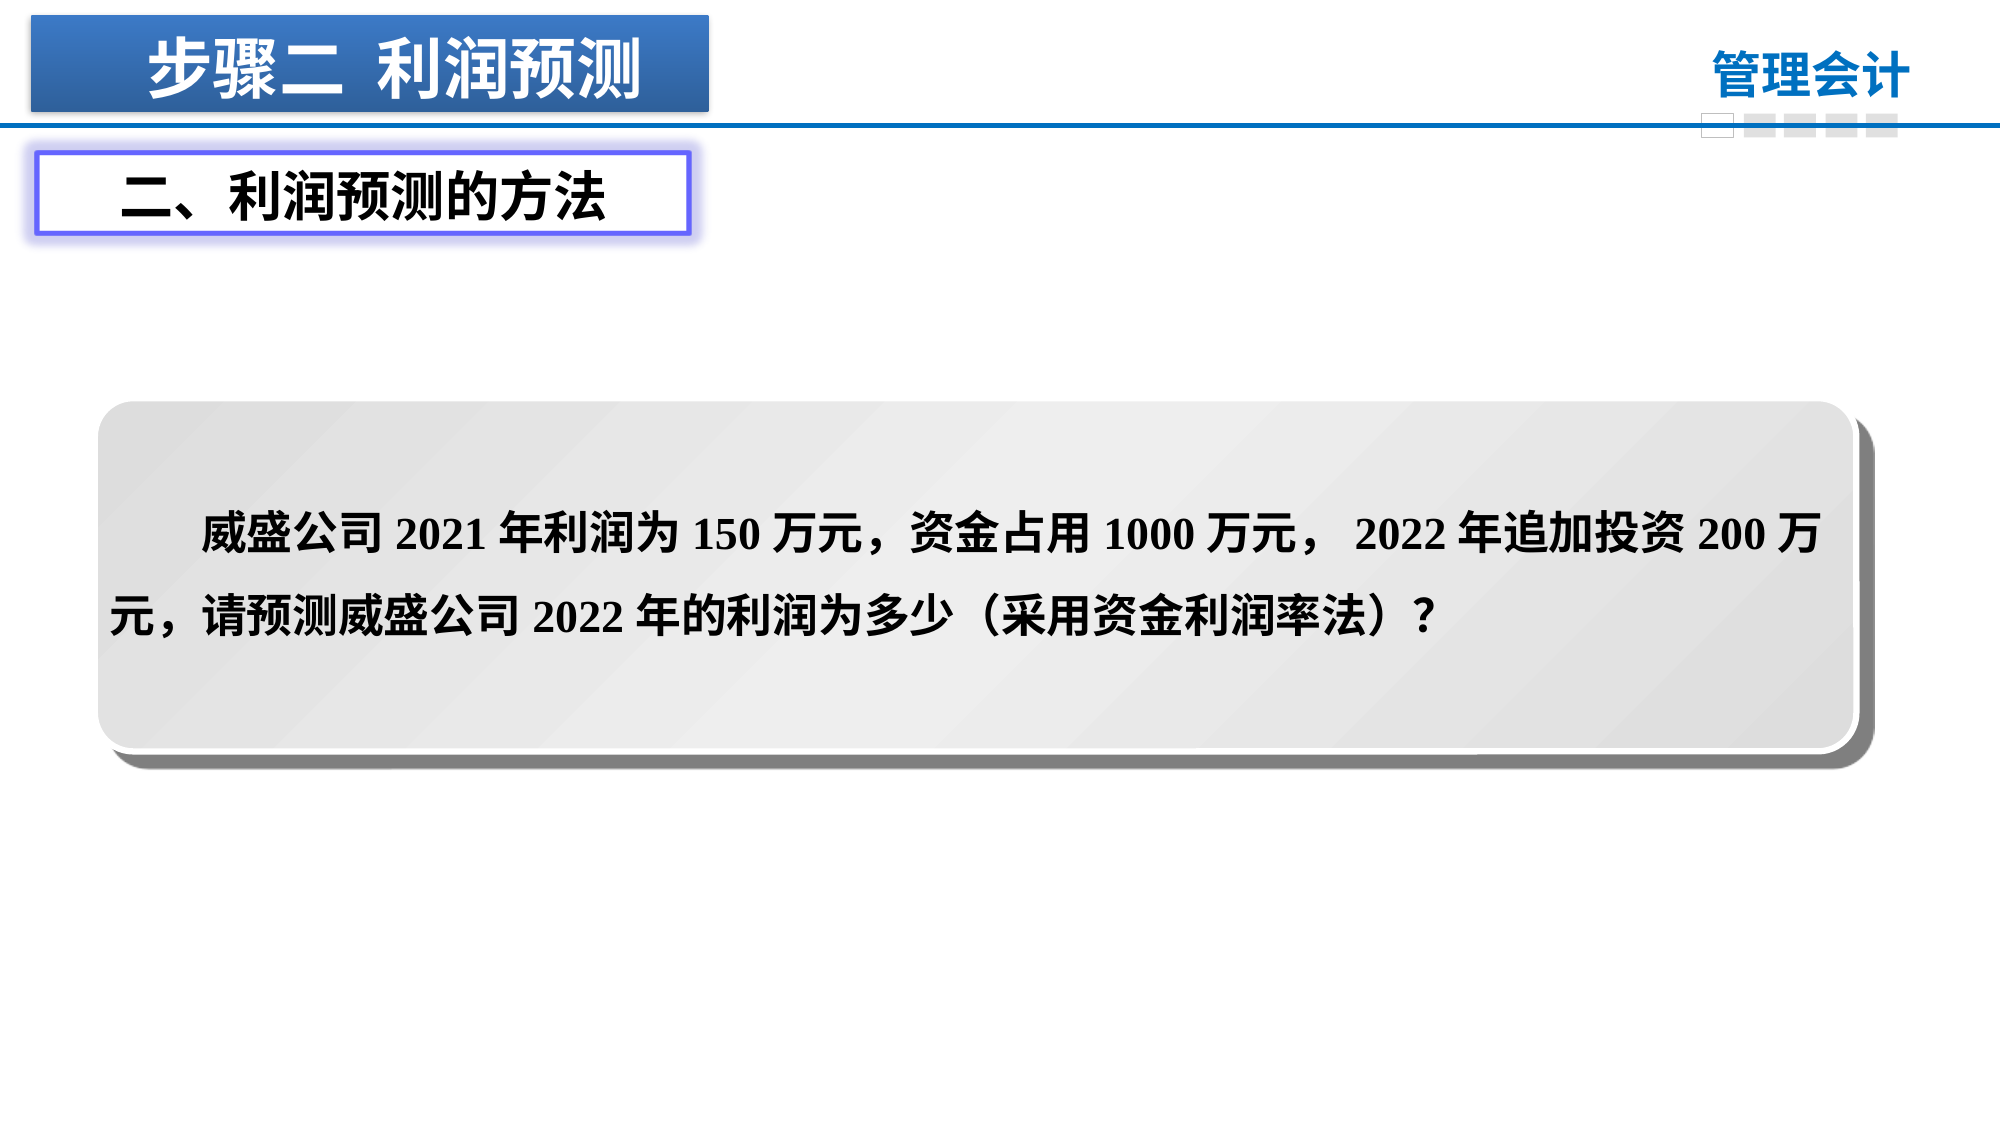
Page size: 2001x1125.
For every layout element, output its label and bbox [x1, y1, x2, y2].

text_box [7, 125, 719, 261]
text_box [31, 14, 709, 117]
text_box [94, 397, 1857, 752]
